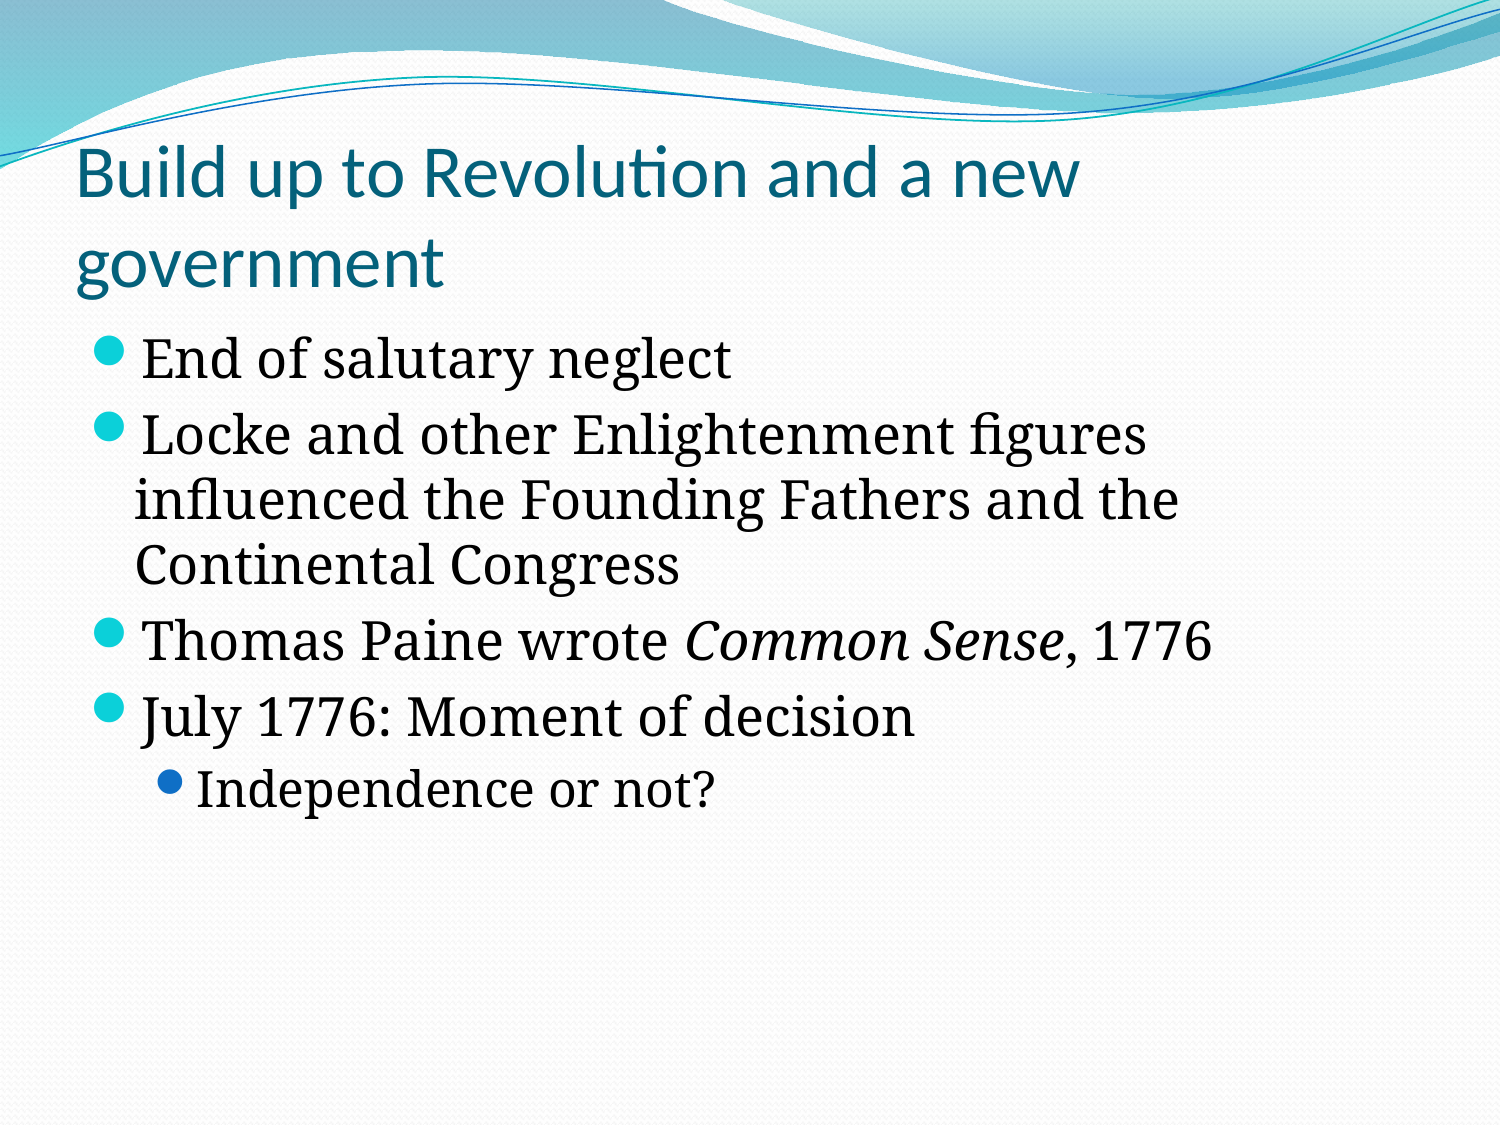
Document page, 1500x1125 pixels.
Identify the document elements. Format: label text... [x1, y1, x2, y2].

list End of salutary neglect Locke and other Enlightenment figures influenced the Founding Fathers and the Continental Congress Thomas Paine wrote Common Sense, 1776 July 1776: Moment of decision Independence or not? [75, 317, 1425, 1038]
title Build up to Revolution and a new government [75, 115, 1425, 303]
